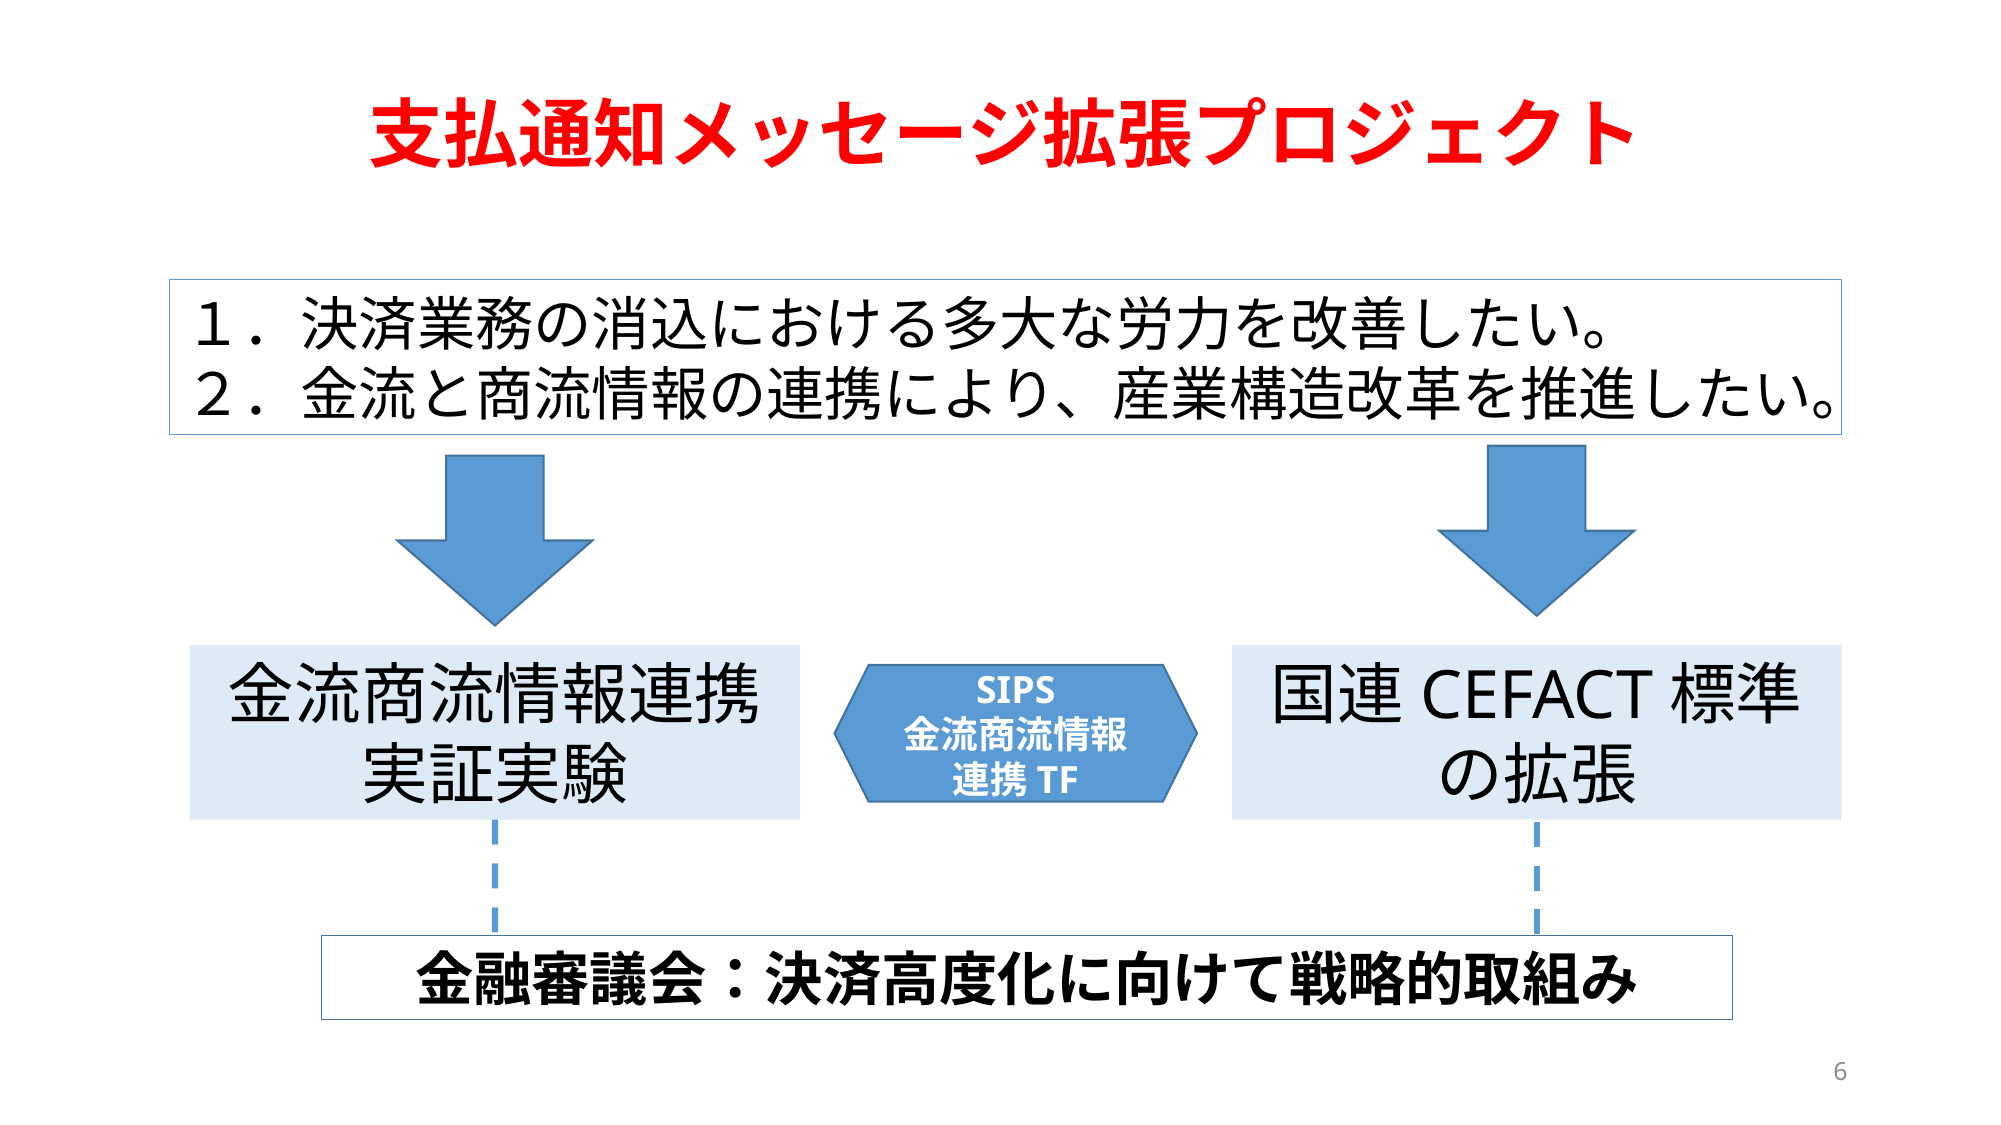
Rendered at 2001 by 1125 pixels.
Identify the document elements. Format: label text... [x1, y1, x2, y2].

slide_number 6 [1412, 1042, 1863, 1103]
text_box 金流商流情報連携実証実験 [189, 644, 800, 820]
text_box [394, 454, 596, 627]
text_box [1436, 444, 1637, 618]
text_box 支払通知メッセージ拡張プロジェクト [321, 78, 1690, 184]
text_box 国連CEFACT標準の拡張 [1231, 644, 1842, 820]
text_box １．決済業務の消込における多大な労力を改善したい。 ２．金流と商流情報の連携により、産業構造改革を推進したい。 [169, 279, 1842, 435]
text_box SIPS 金流商流情報連携TF [833, 663, 1199, 803]
text_box 金融審議会：決済高度化に向けて戦略的取組み [321, 935, 1733, 1020]
